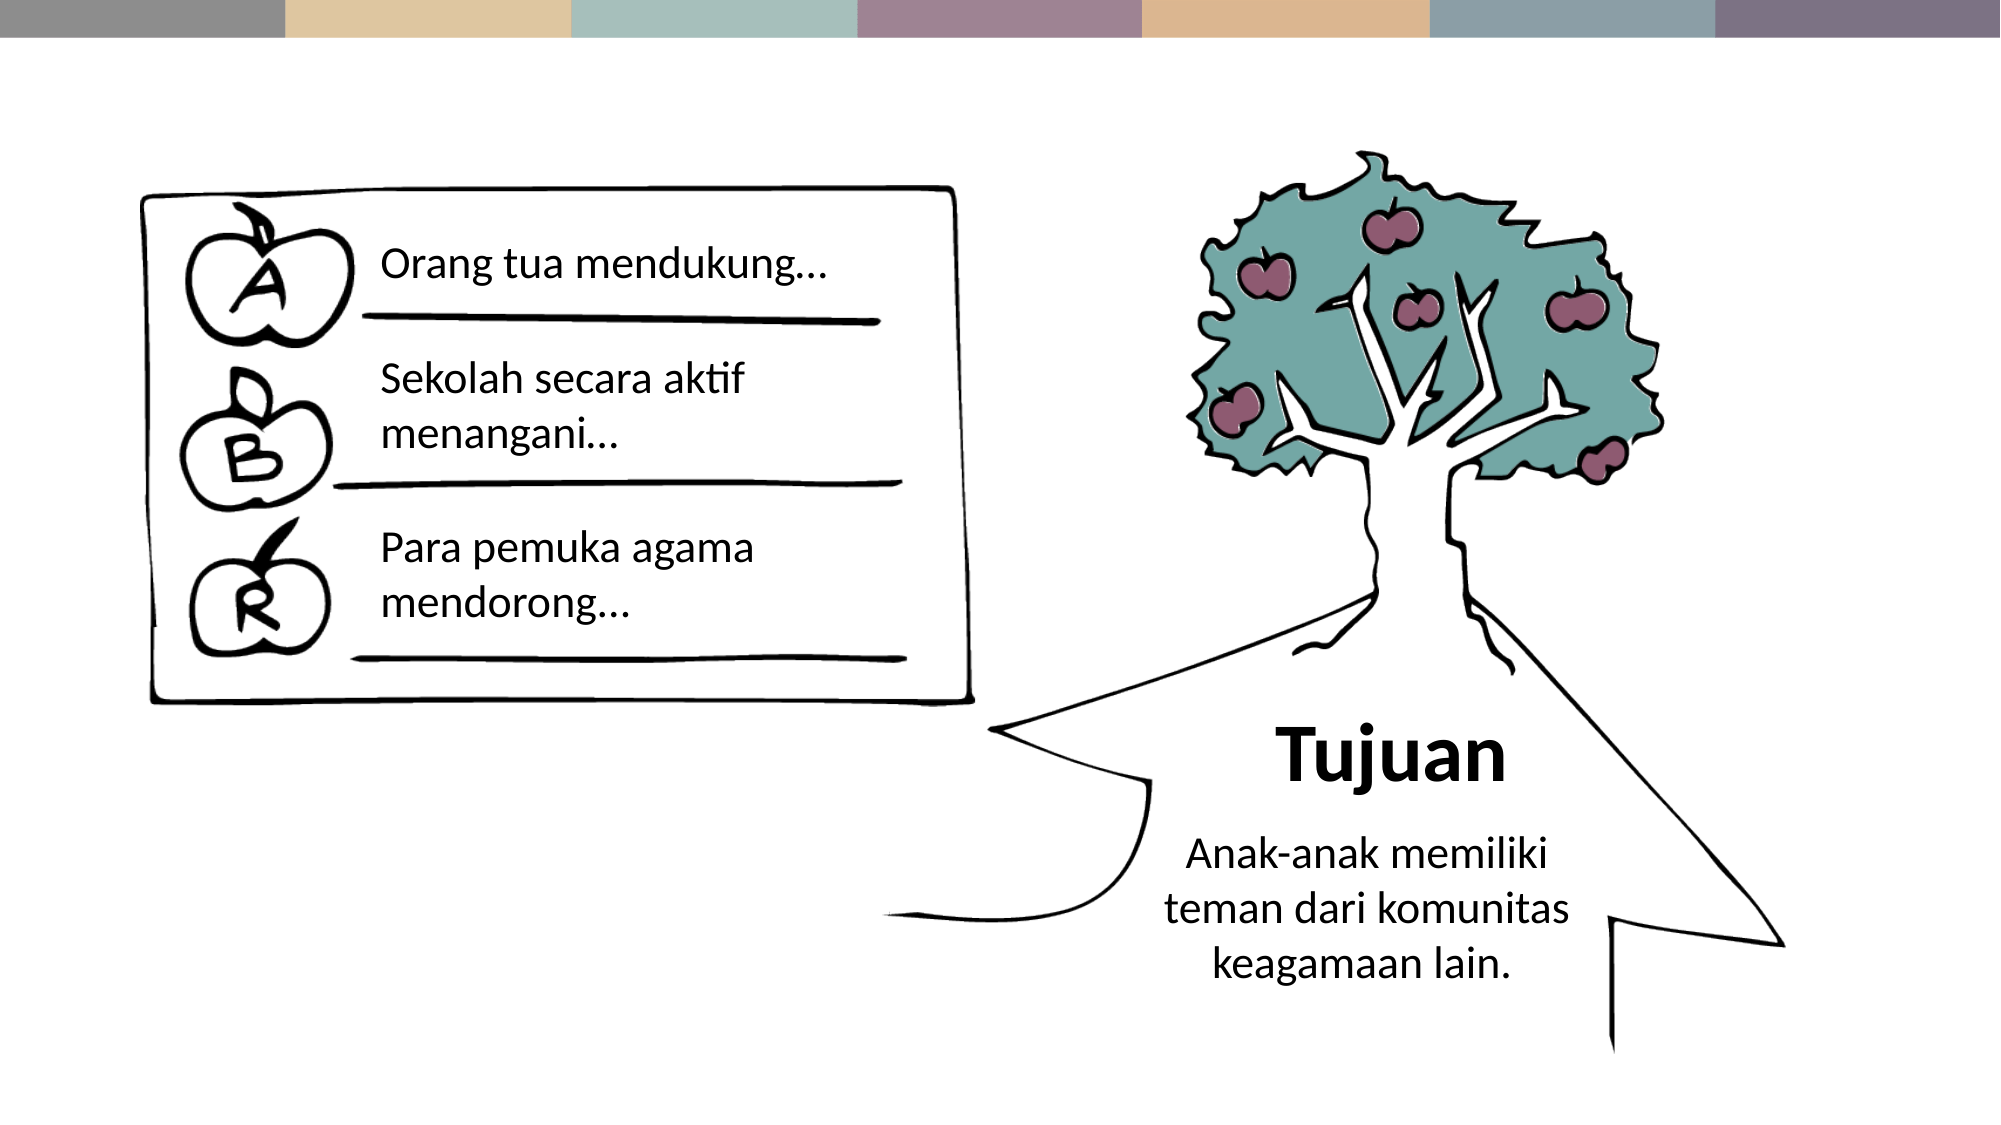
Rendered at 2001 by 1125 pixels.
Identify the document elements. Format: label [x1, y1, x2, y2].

picture [140, 150, 1786, 1054]
picture [0, 0, 2000, 38]
